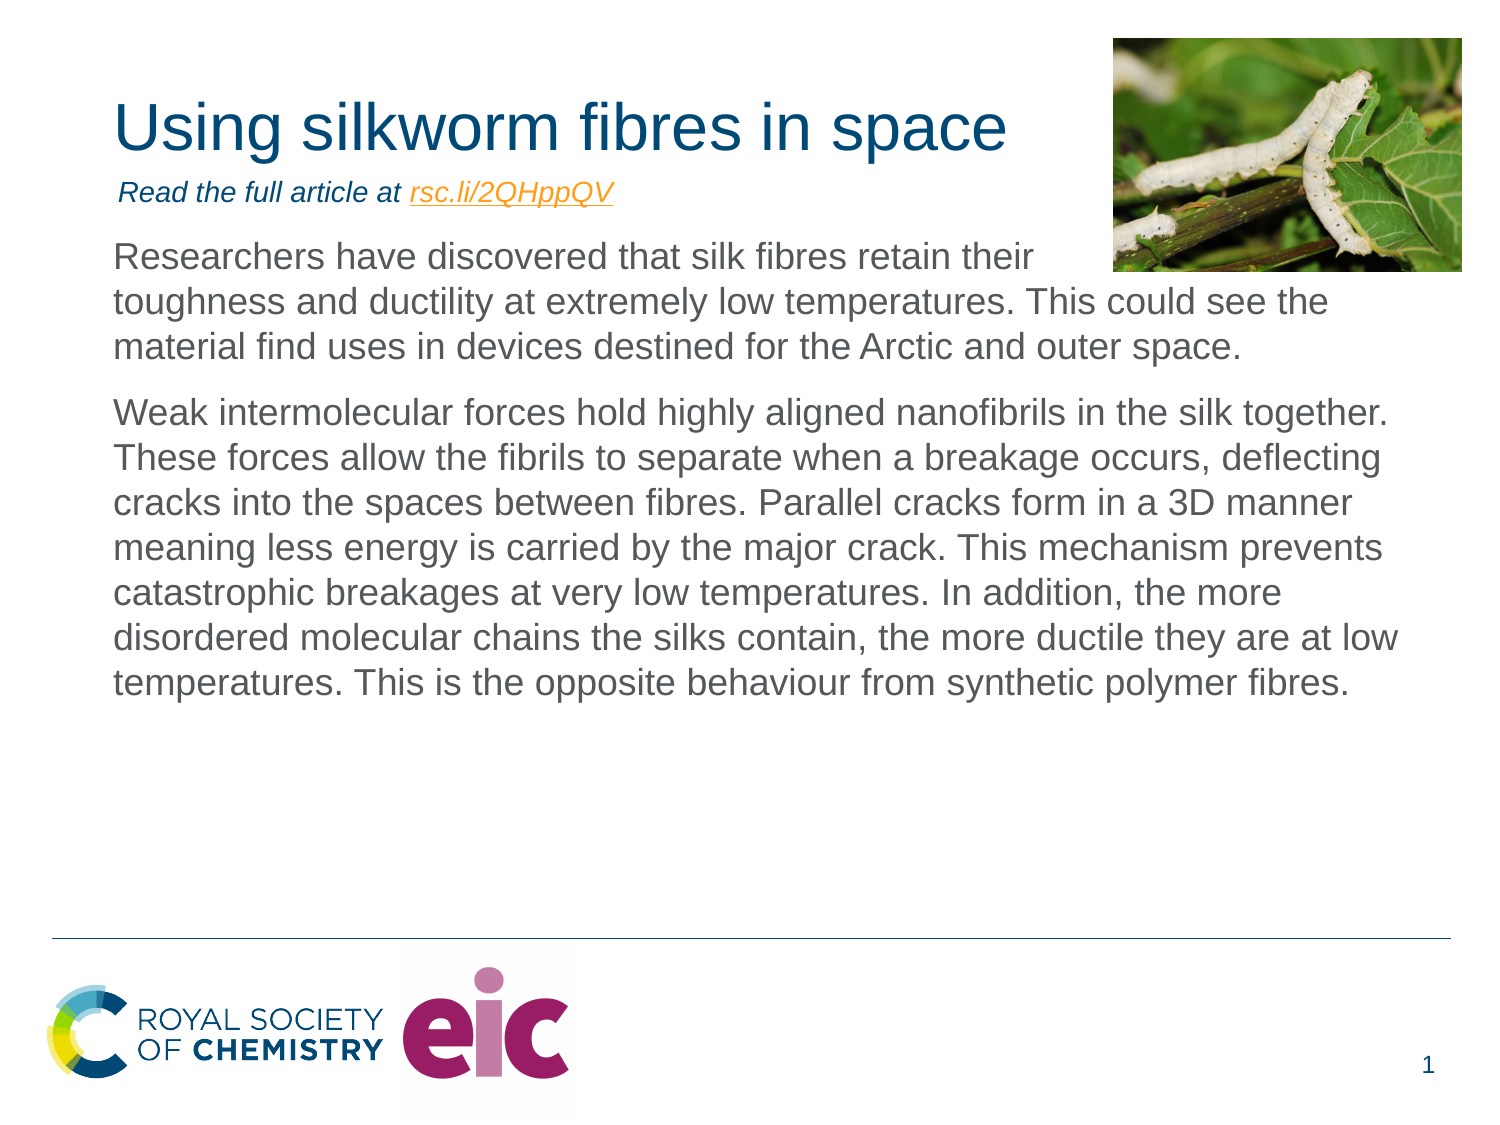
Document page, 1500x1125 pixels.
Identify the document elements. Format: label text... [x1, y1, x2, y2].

picture [0, 938, 575, 1125]
text_box Researchers have discovered that silk fibres retain their toughness and ductility at extremely low temperatures. This could see the material find uses in devices destined for the Arctic and outer space. Weak intermolecular forces hold highly aligned nanofibrils in the silk together. These forces allow the fibrils to separate when a breakage occurs, deflecting cracks into the spaces between fibres. Parallel cracks form in a 3D manner meaning less energy is carried by the major crack. This mechanism prevents catastrophic breakages at very low temperatures. In addition, the more disordered molecular chains the silks contain, the more ductile they are at low temperatures. This is the opposite behaviour from synthetic polymer fibres. [98, 224, 1434, 717]
slide_number 1 [1113, 1033, 1451, 1094]
text_box Read the full article at rsc.li/2QHppQV [103, 166, 1113, 217]
picture [1113, 38, 1462, 272]
title Using silkworm fibres in space [98, 20, 1377, 224]
